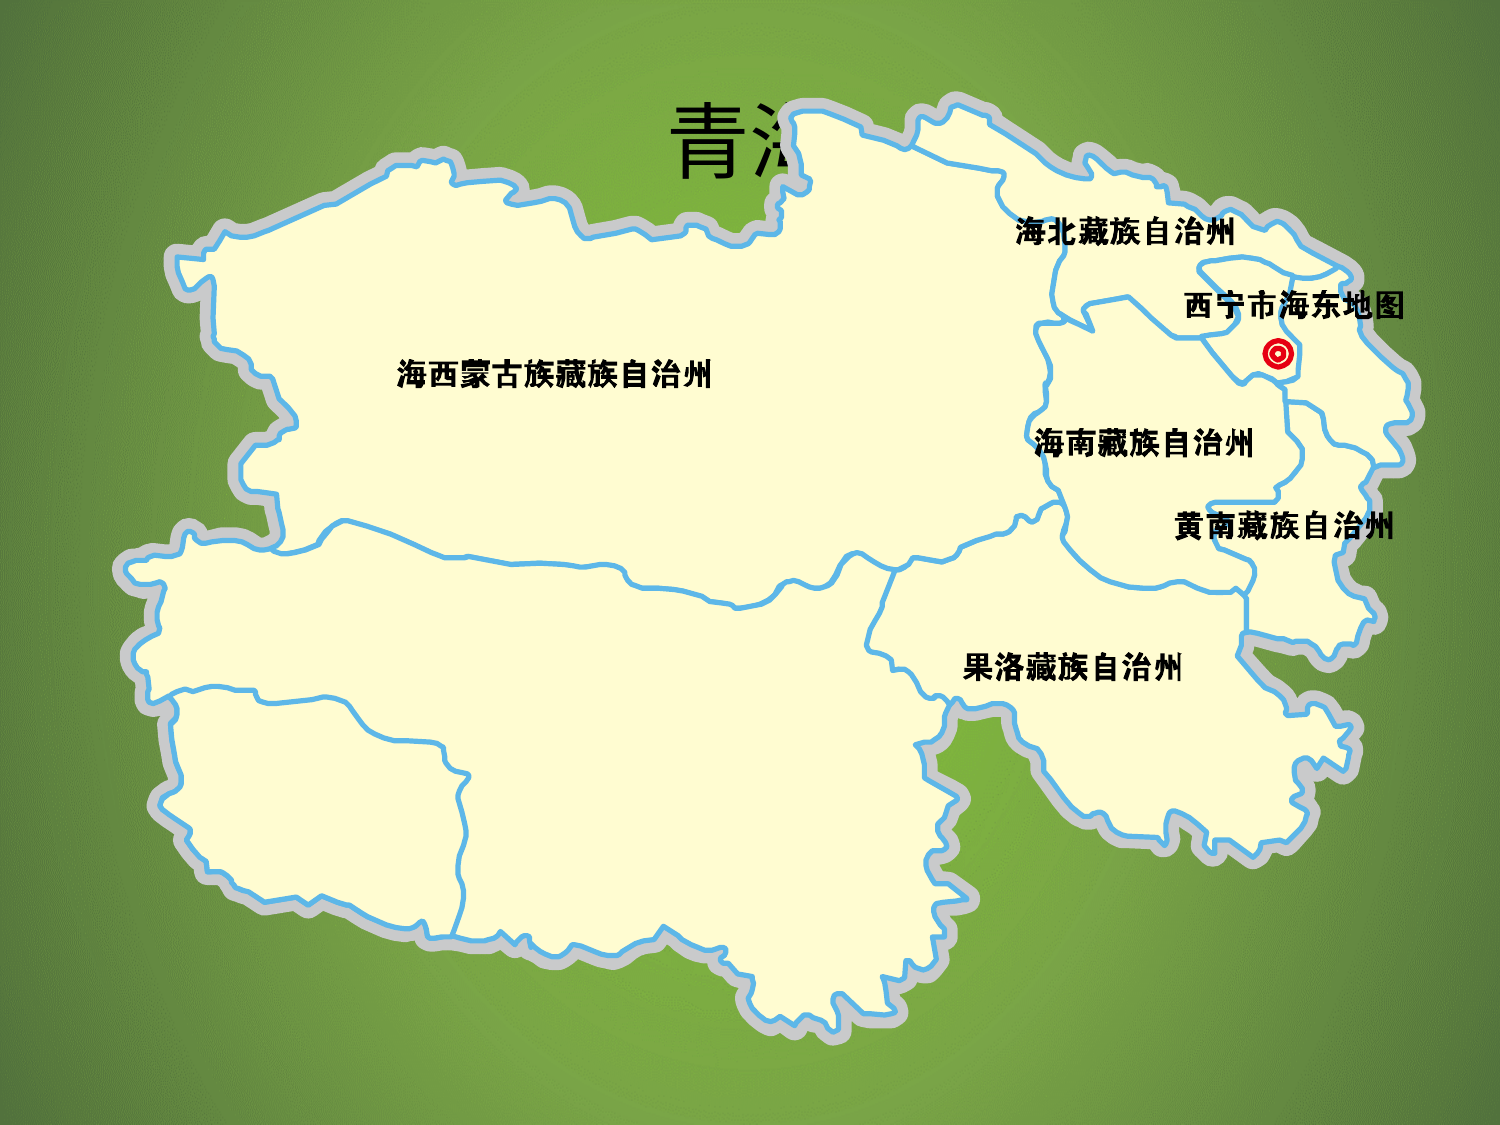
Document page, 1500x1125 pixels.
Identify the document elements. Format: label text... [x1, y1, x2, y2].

title 青海 [75, 45, 1425, 233]
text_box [111, 89, 1426, 1048]
text_box [0, 0, 1500, 1125]
